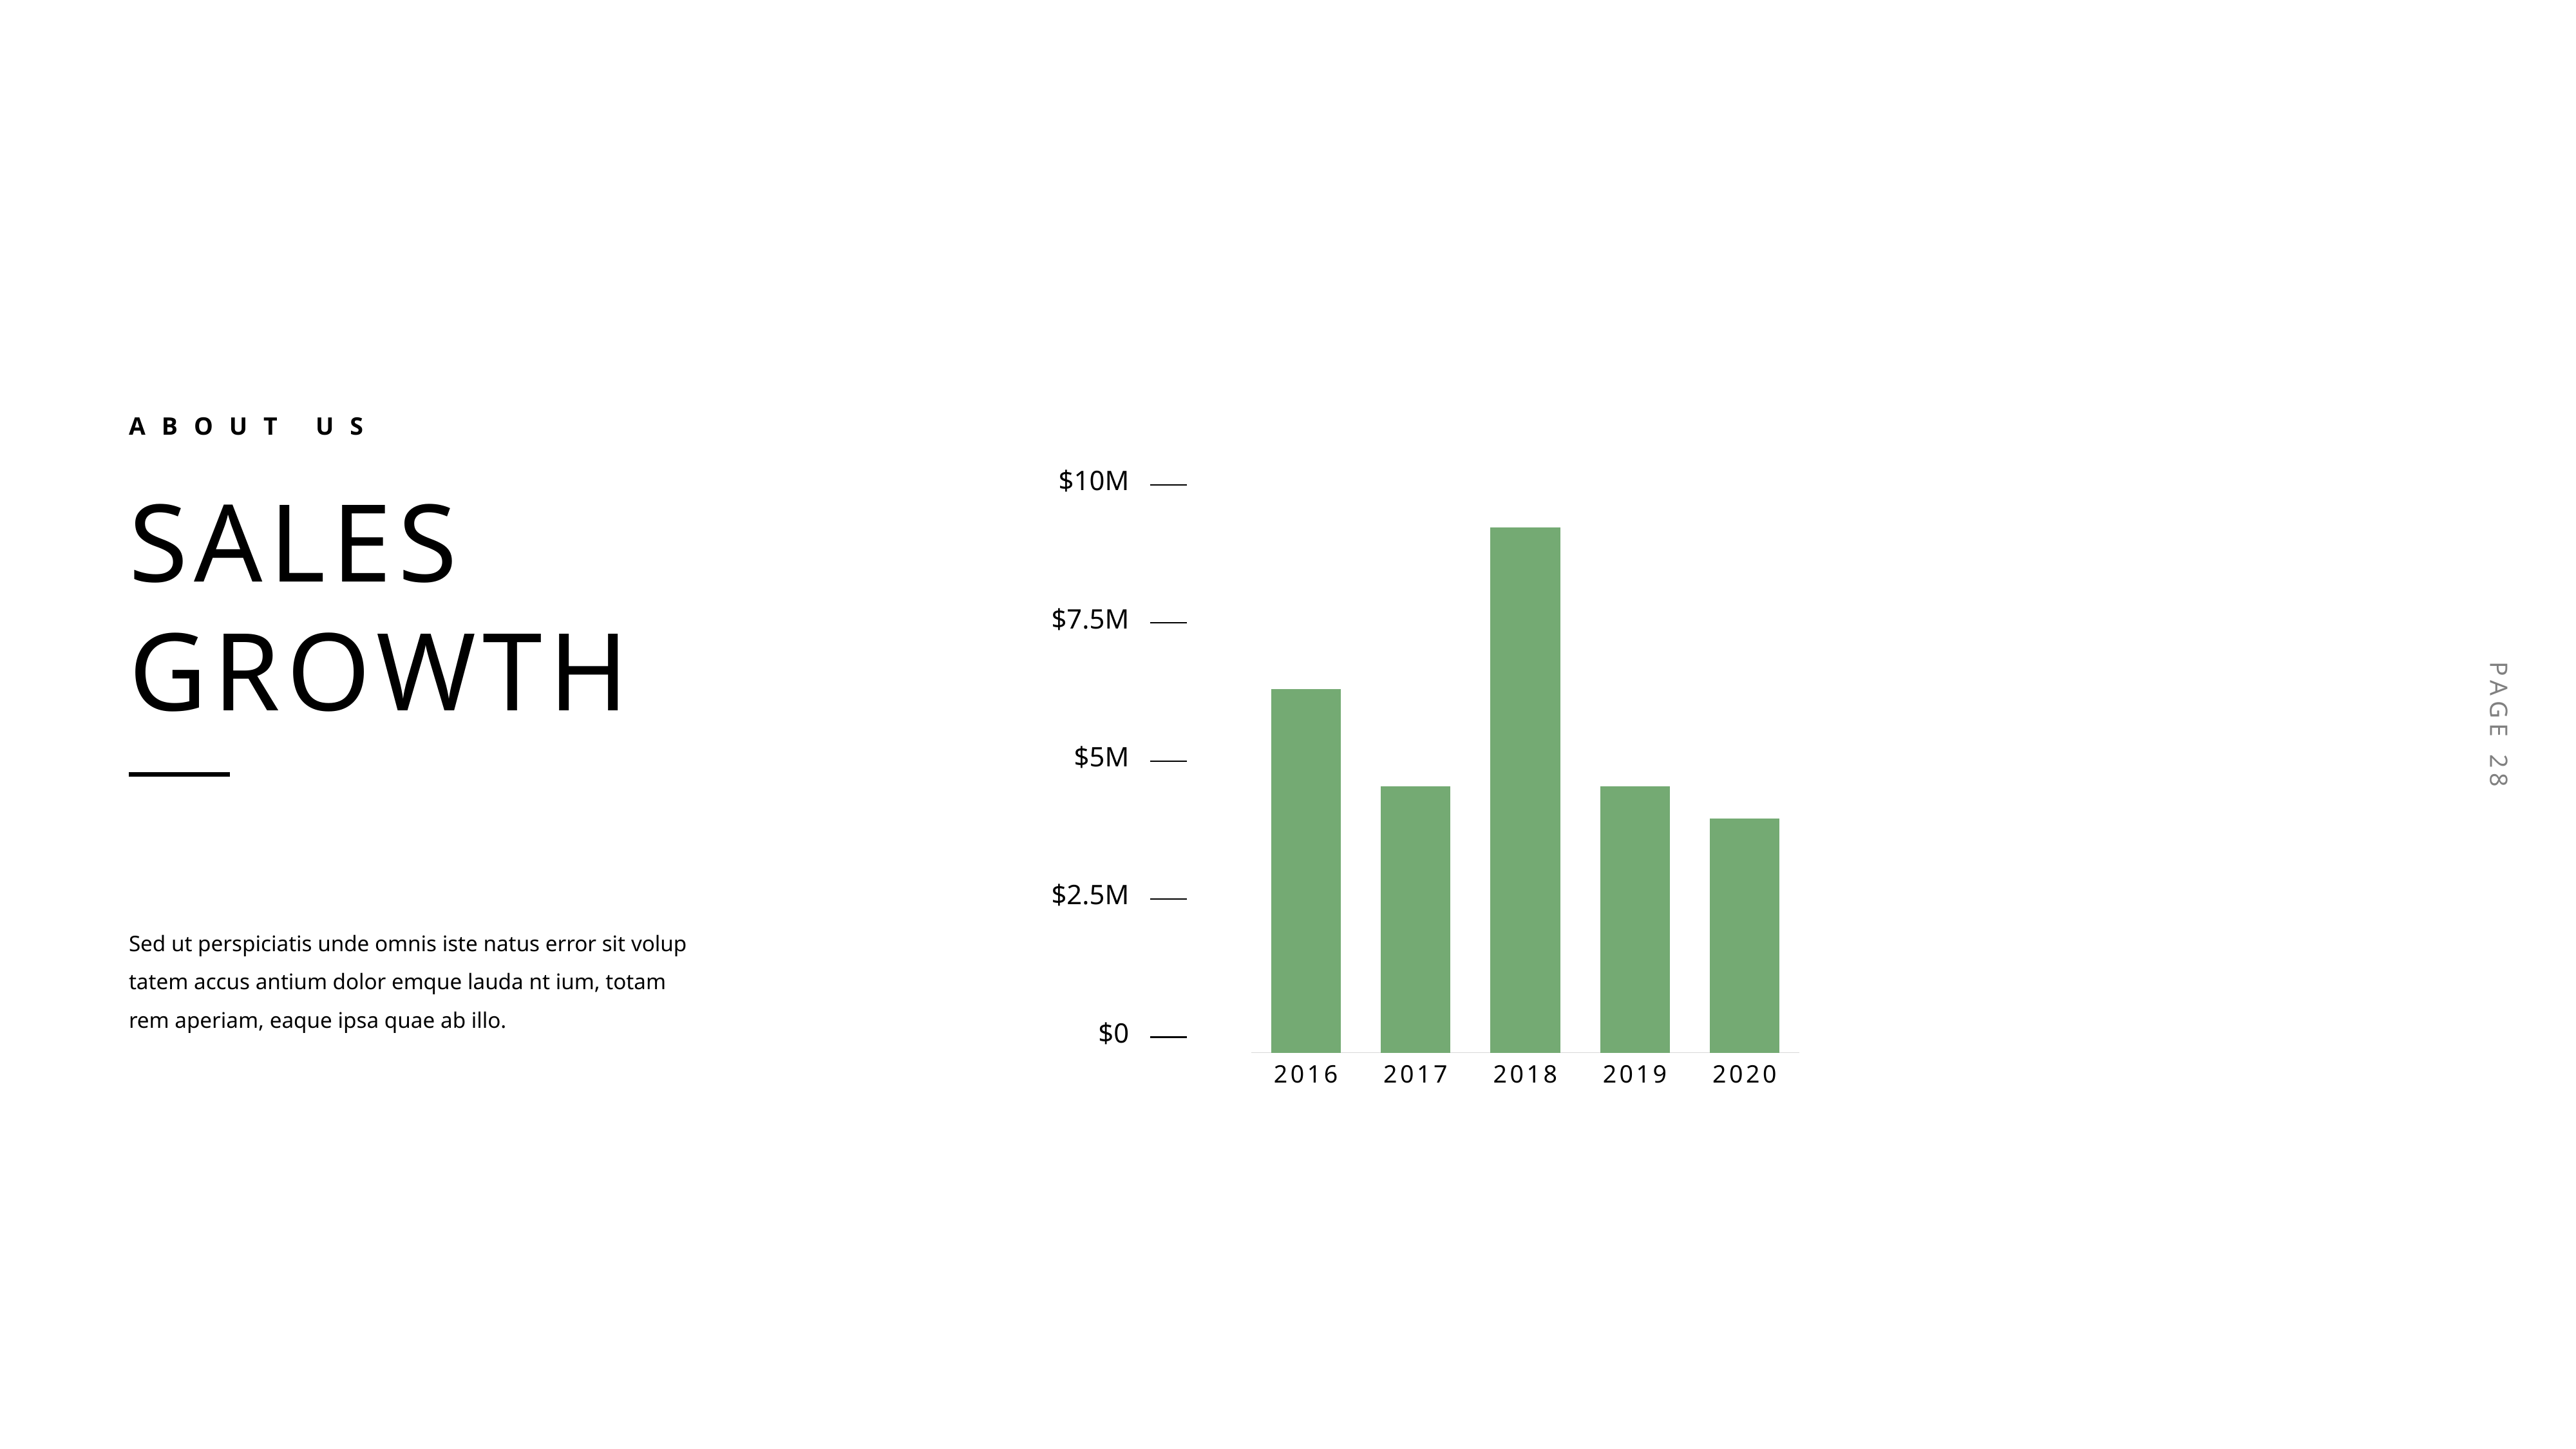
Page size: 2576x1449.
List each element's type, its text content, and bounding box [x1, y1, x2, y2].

text_box Sed ut perspiciatis unde omnis iste natus error sit volup tatem accus antium dolor emque lauda nt ium, totam rem aperiam, eaque ipsa quae ab illo. [128, 916, 702, 1033]
text_box $5m [1036, 739, 1130, 772]
text_box $10m [1036, 464, 1130, 497]
text_box Sales Growth [128, 475, 702, 733]
text_box $2.5m [1036, 878, 1130, 911]
picture [1164, 239, 2407, 1226]
text_box $7.5m [1036, 601, 1130, 634]
text_box About us [128, 410, 702, 440]
text_box $0 [1036, 1016, 1130, 1048]
